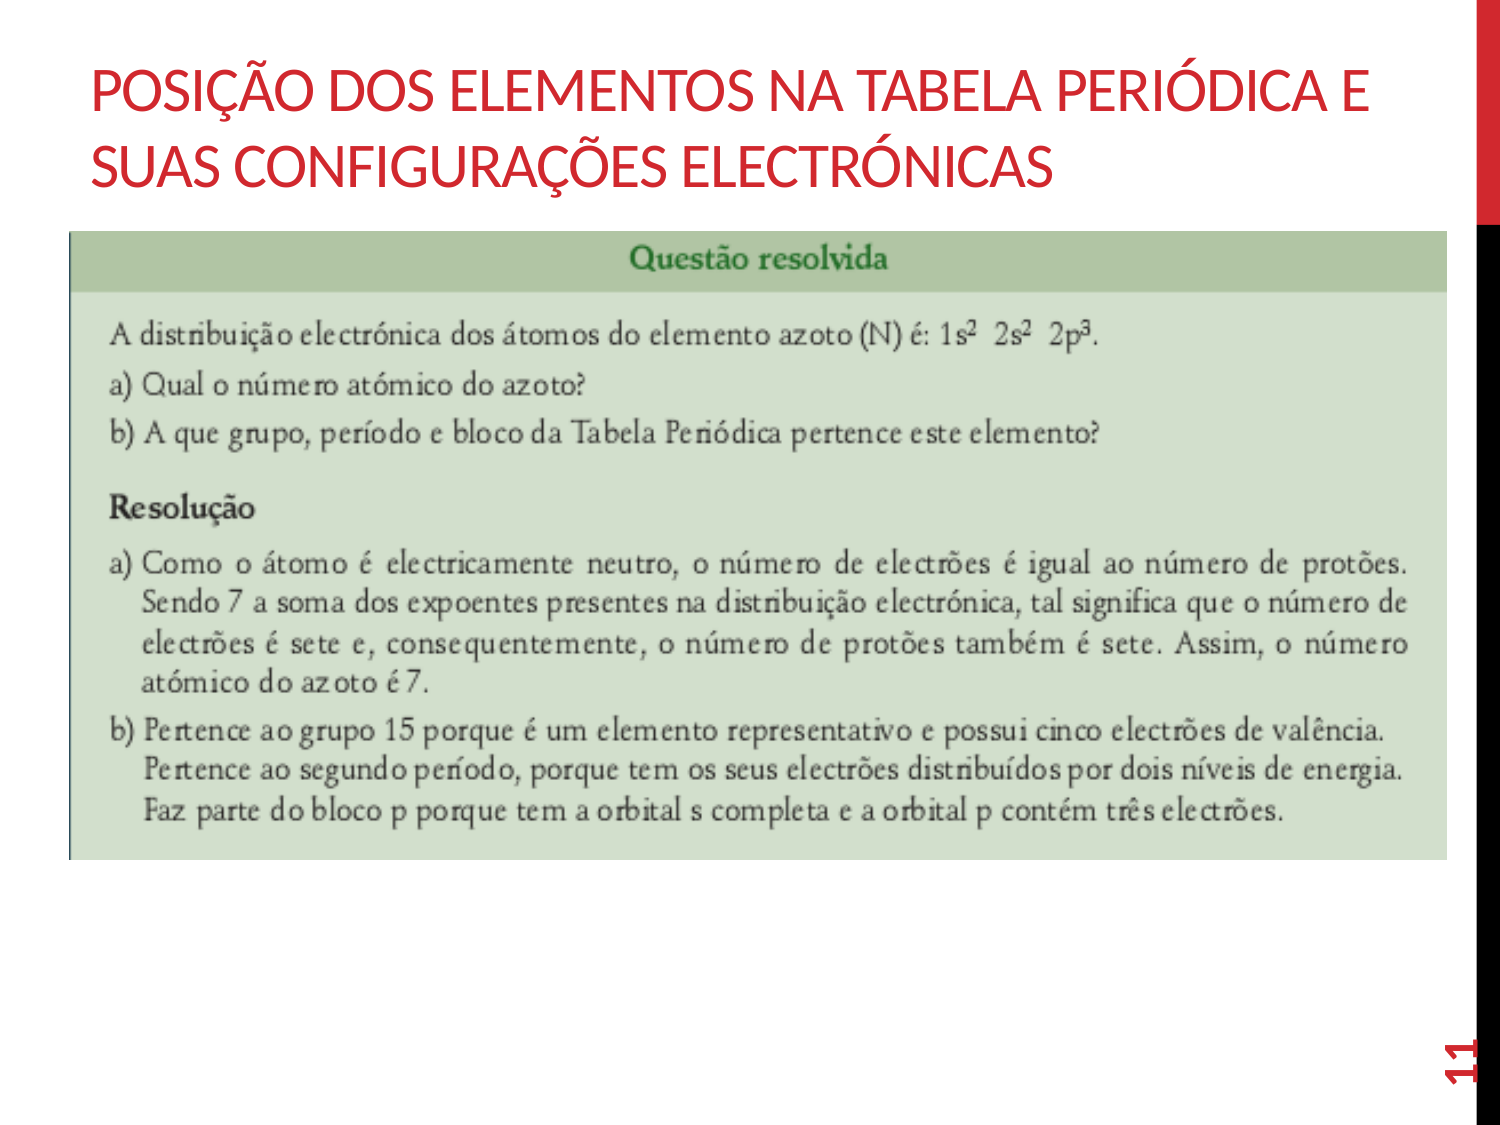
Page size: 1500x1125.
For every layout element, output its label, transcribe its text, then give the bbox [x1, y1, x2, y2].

picture [68, 231, 1448, 861]
title Posição dos elementos na Tabela Periódica E SUAS configurações electrónicas [75, 36, 1424, 209]
slide_number 11 [1427, 887, 1488, 1104]
